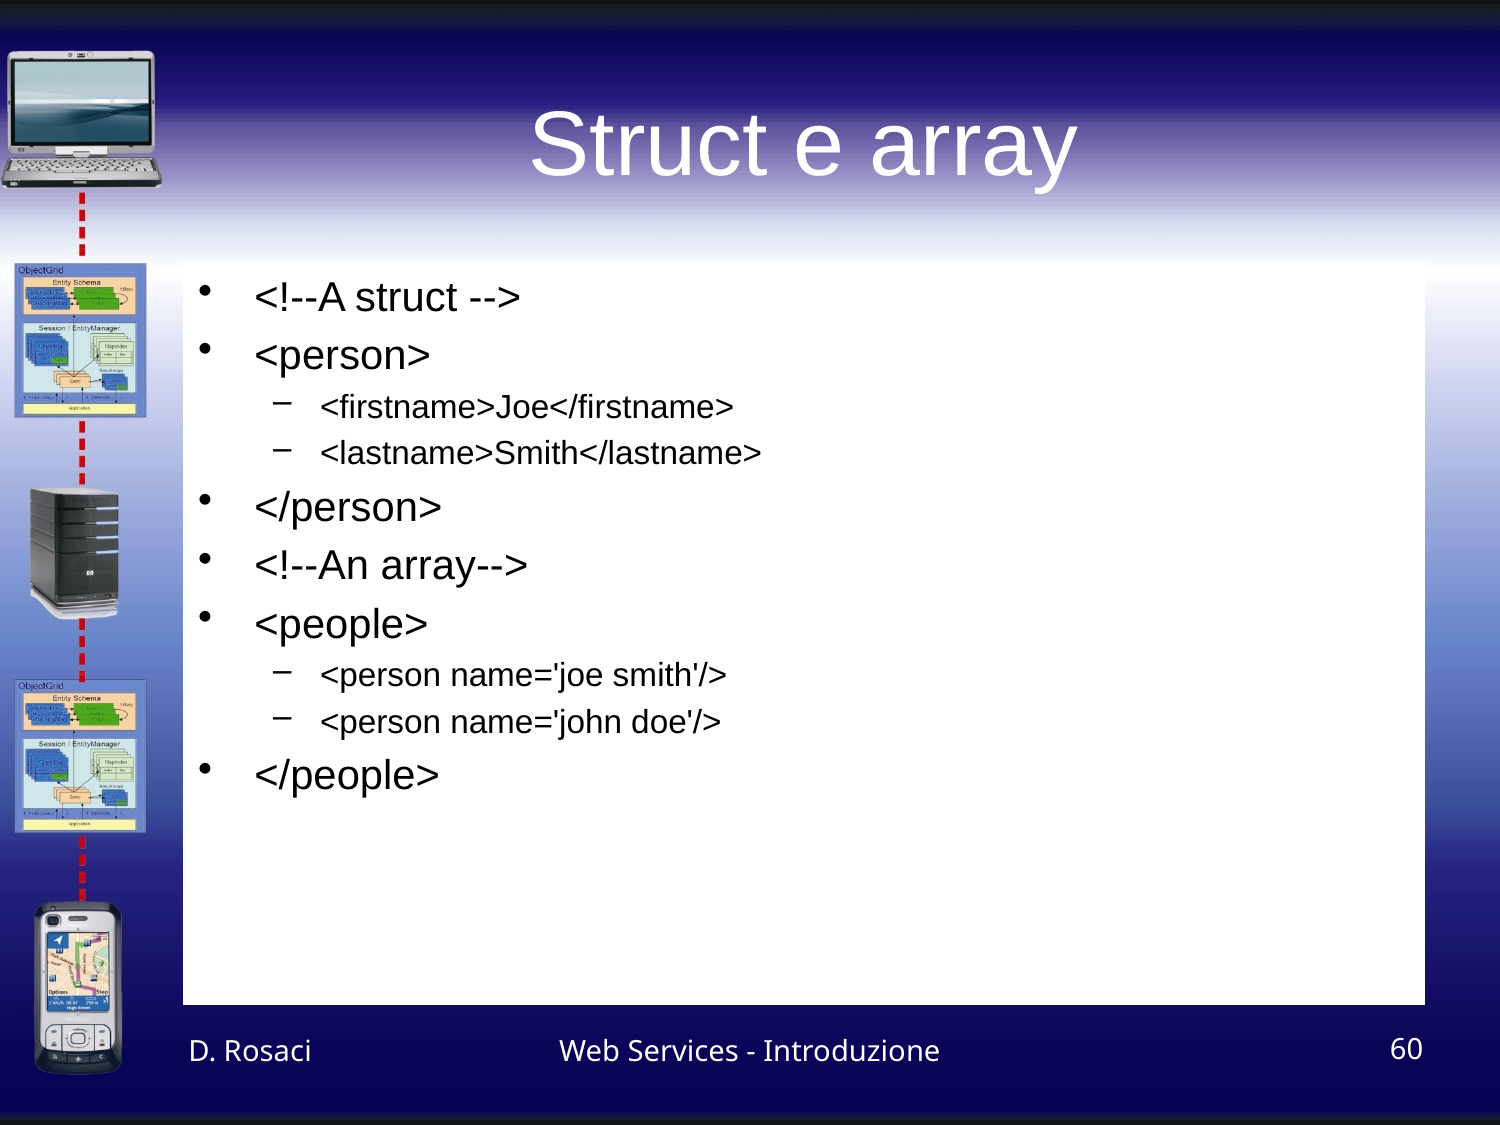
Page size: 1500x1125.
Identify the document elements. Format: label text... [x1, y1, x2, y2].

footer Web Services - Introduzione [512, 1024, 988, 1103]
list <!--A struct --> <person> <firstname>Joe</firstname> <lastname>Smith</lastname> </person> <!--An array--> <people> <person name='joe smith'/> <person name='john doe'/> </people> [182, 262, 1426, 1006]
picture [0, 0, 1500, 1125]
slide_number D. Rosaci [74, 1024, 426, 1103]
title Struct e array [182, 44, 1426, 233]
